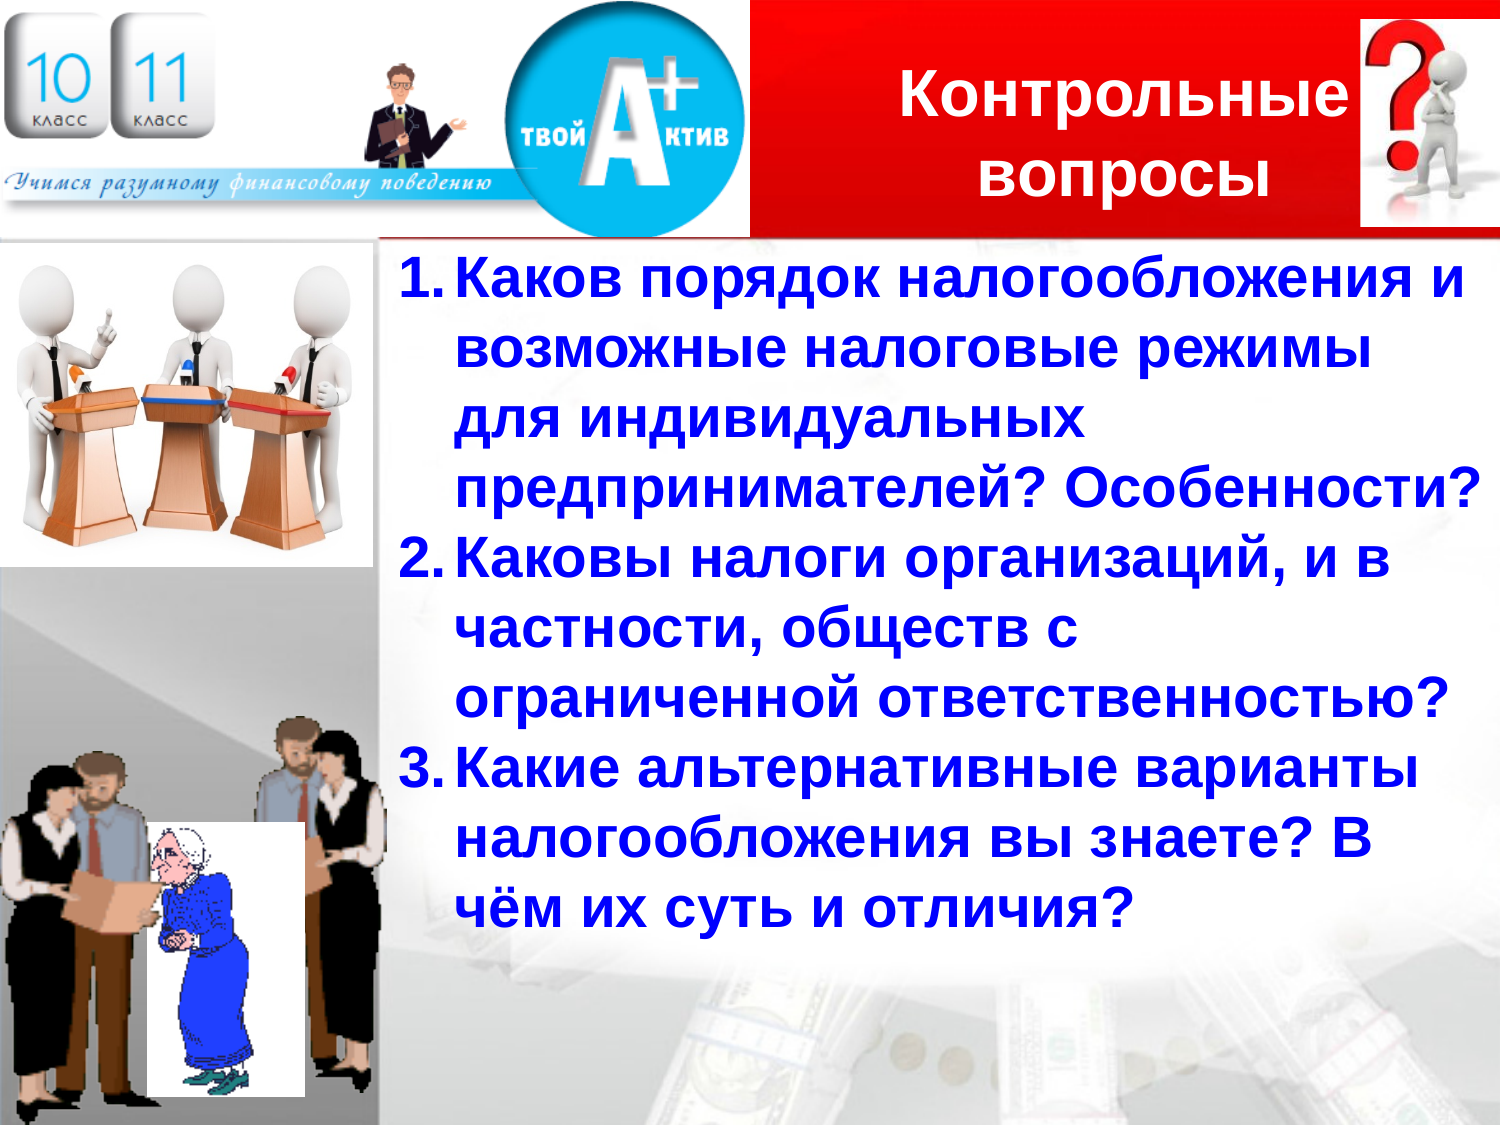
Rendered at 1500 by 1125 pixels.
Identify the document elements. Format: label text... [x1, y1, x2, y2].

text_box Каков порядок налогообложения и возможные налоговые режимы для индивидуальных предпринимателей? Особенности? Каковы налоги организаций, и в частности, обществ с ограниченной ответственностью? Какие альтернативные варианты налогообложения вы знаете? В чём их суть и отличия? [383, 231, 1500, 947]
text_box Контрольные вопросы [754, 42, 1355, 207]
picture [579, 56, 699, 185]
picture [553, 127, 568, 146]
picture [715, 128, 728, 146]
picture [574, 120, 583, 126]
picture [477, 180, 487, 189]
picture [666, 127, 680, 146]
picture [521, 127, 533, 146]
picture [571, 127, 584, 146]
picture [537, 128, 550, 146]
picture [463, 180, 473, 189]
picture [682, 127, 694, 146]
picture [0, 0, 1500, 1125]
picture [697, 127, 711, 146]
